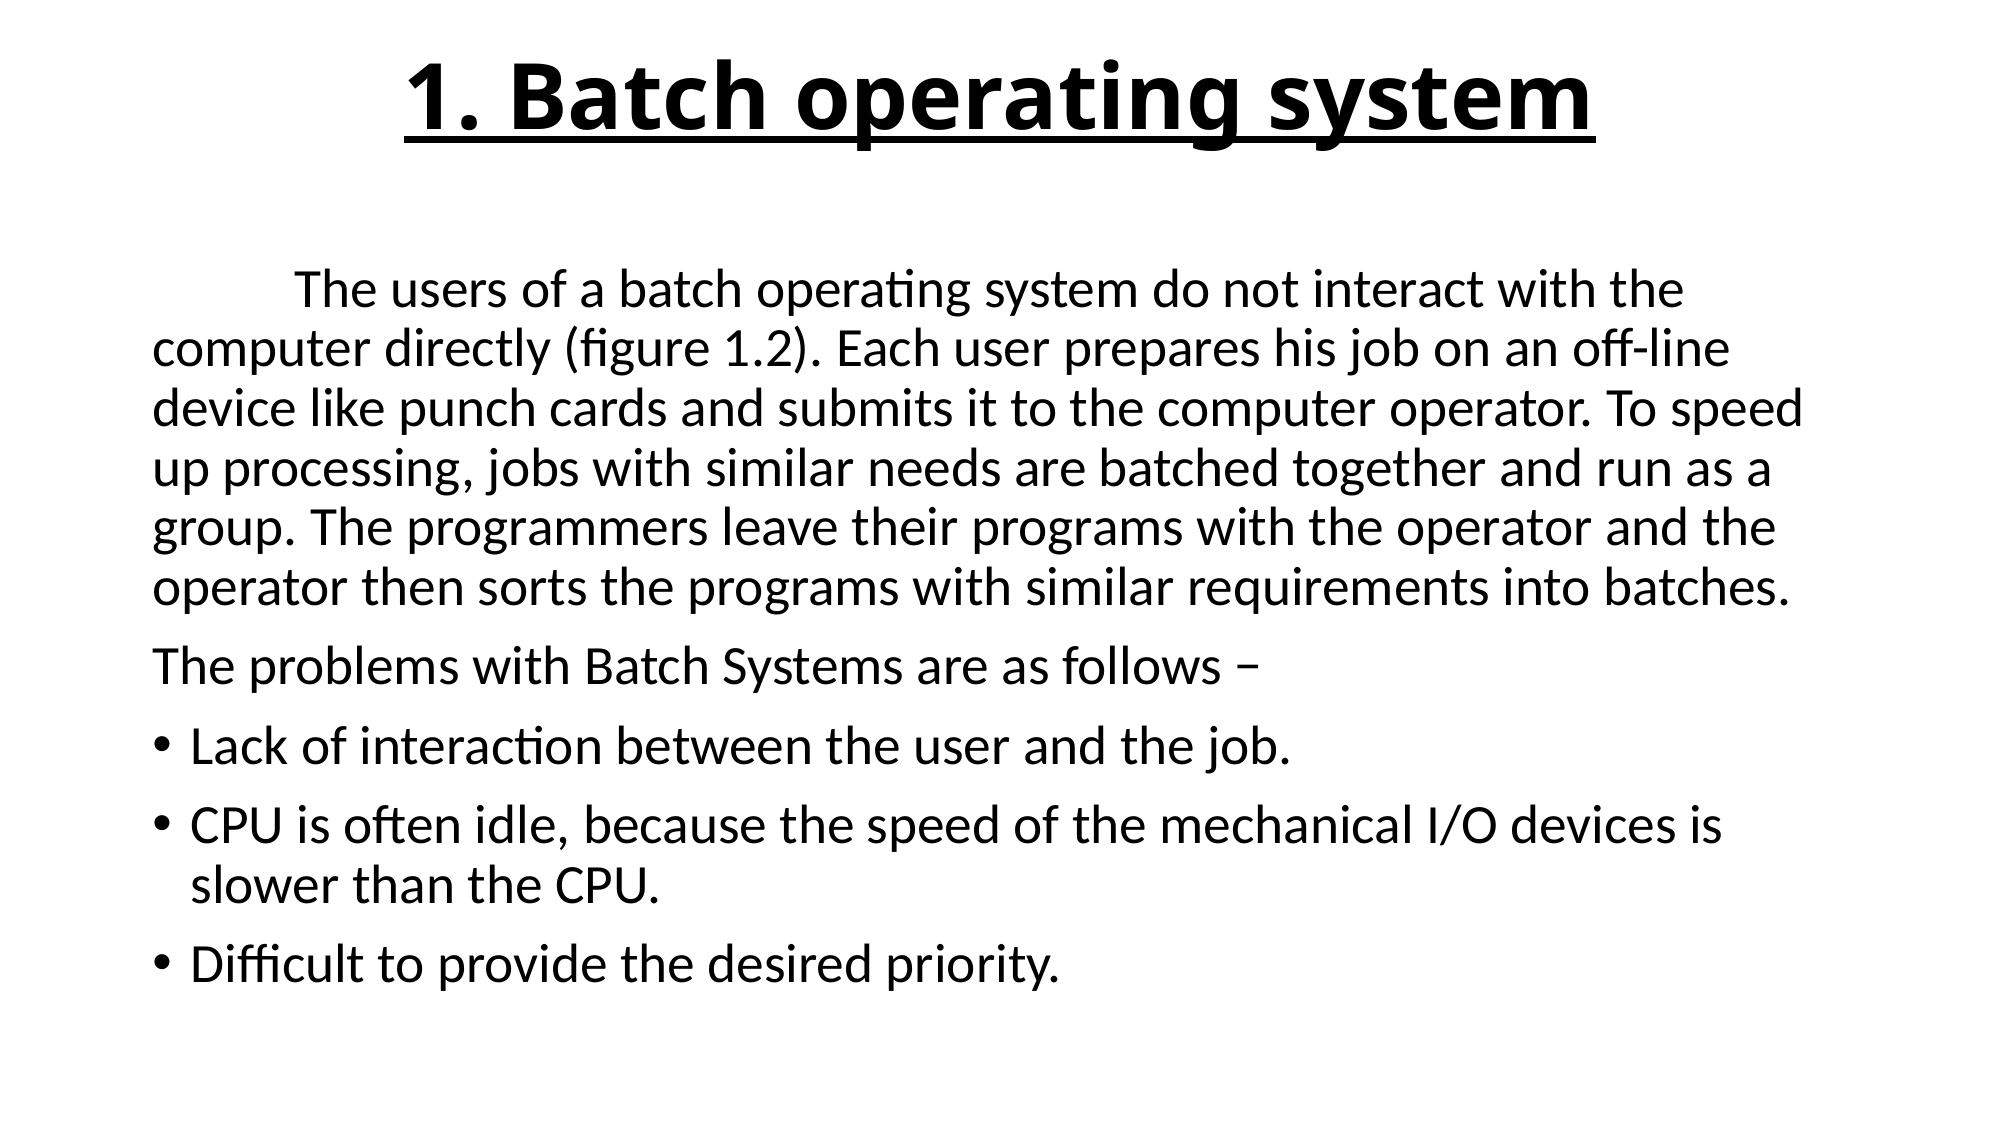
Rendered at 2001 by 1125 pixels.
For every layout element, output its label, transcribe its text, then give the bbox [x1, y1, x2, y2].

list The users of a batch operating system do not interact with the computer directly (figure 1.2). Each user prepares his job on an off-line device like punch cards and submits it to the computer operator. To speed up processing, jobs with similar needs are batched together and run as a group. The programmers leave their programs with the operator and the operator then sorts the programs with similar requirements into batches. The problems with Batch Systems are as follows − Lack of interaction between the user and the job. CPU is often idle, because the speed of the mechanical I/O devices is slower than the CPU. Difficult to provide the desired priority. [137, 172, 1863, 1014]
title 1. Batch operating system [137, 26, 1863, 172]
